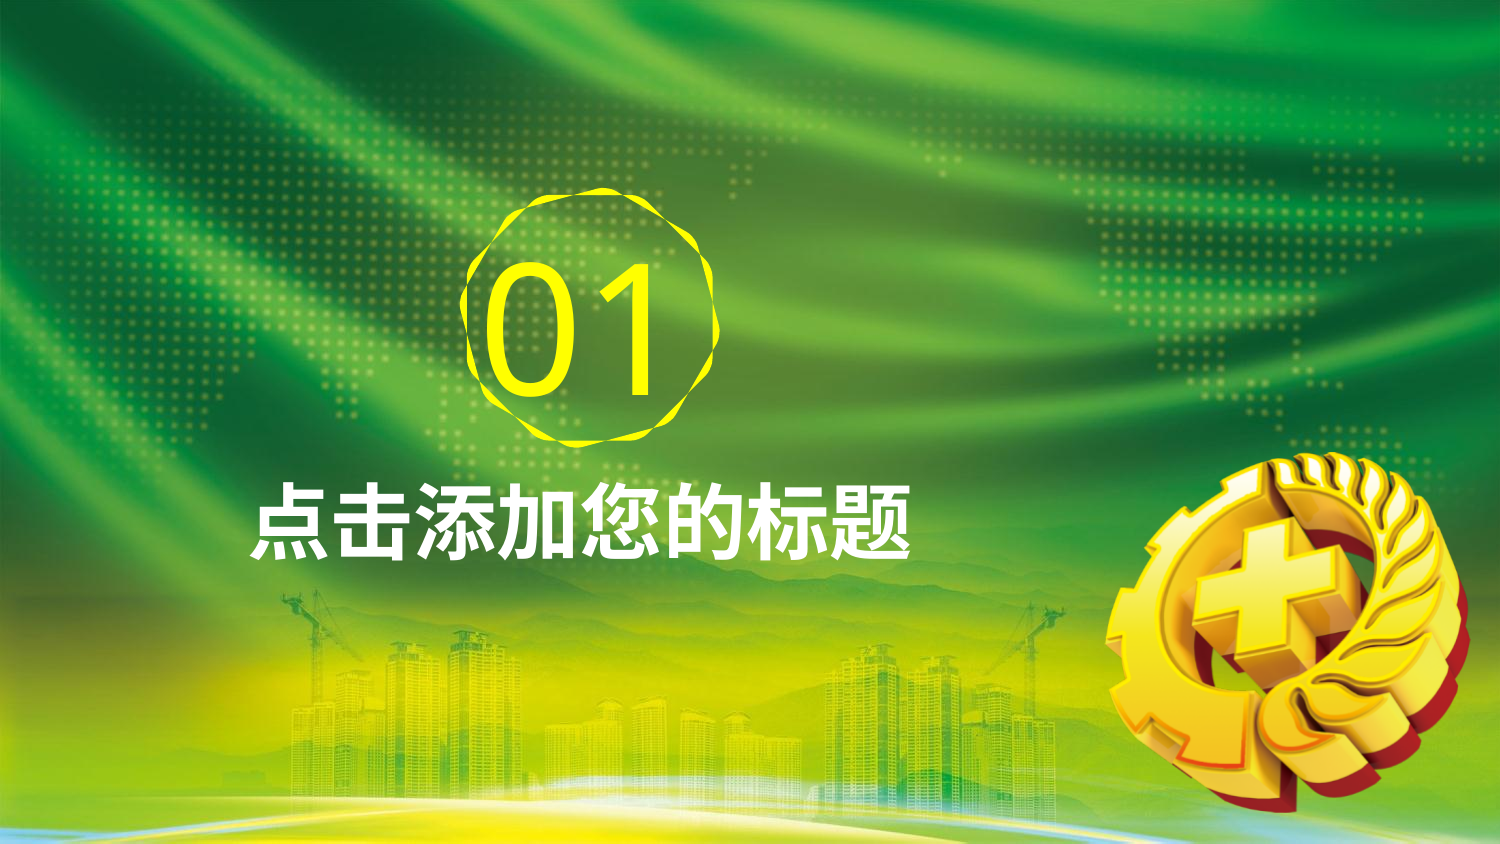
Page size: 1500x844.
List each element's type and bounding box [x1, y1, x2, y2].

picture [0, 0, 1500, 844]
text_box [454, 182, 725, 453]
